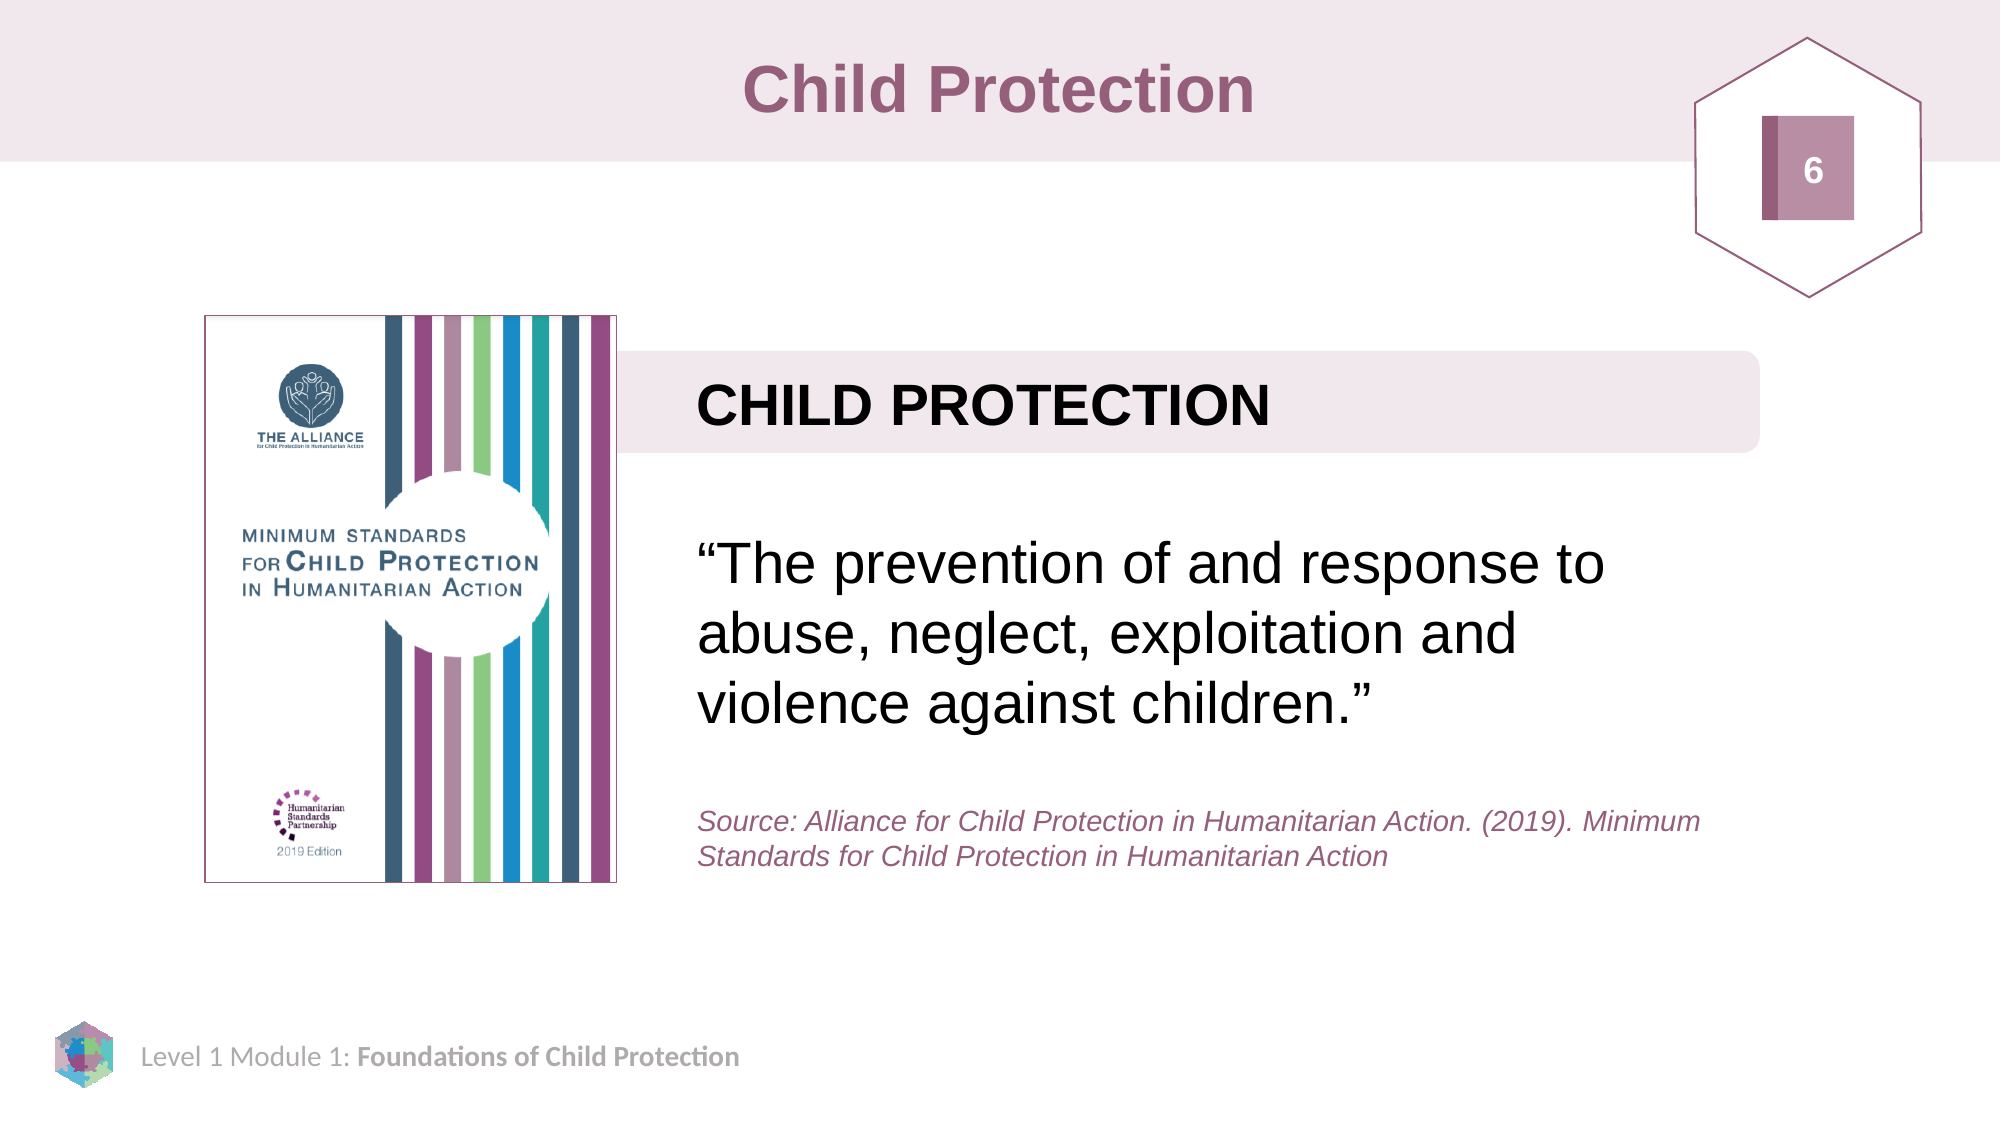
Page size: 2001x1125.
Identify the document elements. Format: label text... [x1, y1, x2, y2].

text_box CHILD PROTECTION [617, 349, 1761, 454]
text_box Source: Alliance for Child Protection in Humanitarian Action. (2019). Minimum Standards for Child Protection in Humanitarian Action [682, 795, 1763, 880]
picture [55, 1021, 113, 1088]
text_box “The prevention of and response to abuse, neglect, exploitation and violence against children.” [682, 518, 1760, 743]
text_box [1677, 55, 1939, 280]
picture [205, 316, 616, 882]
title Child Protection [137, 19, 1863, 163]
